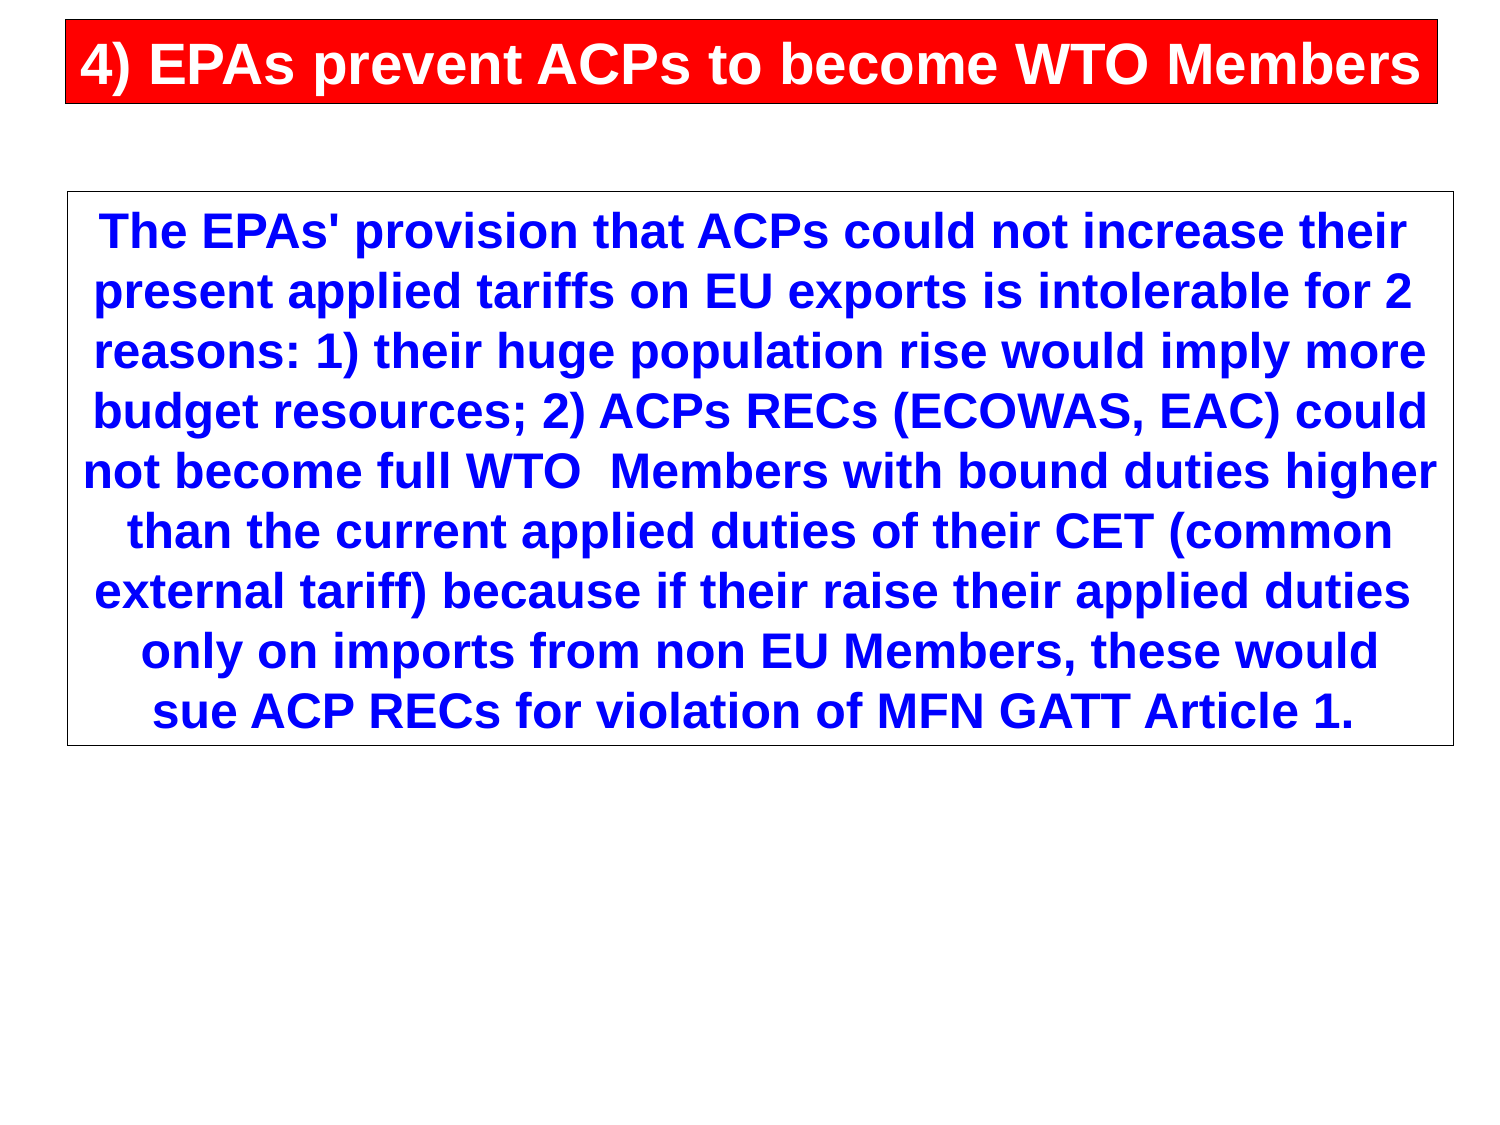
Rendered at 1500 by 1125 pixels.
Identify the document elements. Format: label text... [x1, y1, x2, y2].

text_box The EPAs' provision that ACPs could not increase their present applied tariffs on EU exports is intolerable for 2 reasons: 1) their huge population rise would imply more budget resources; 2) ACPs RECs (ECOWAS, EAC) could not become full WTO Members with bound duties higher than the current applied duties of their CET (common external tariff) because if their raise their applied duties only on imports from non EU Members, these would sue ACP RECs for violation of MFN GATT Article 1. [67, 191, 1454, 746]
text_box 4) EPAs prevent ACPs to become WTO Members [65, 19, 1438, 104]
